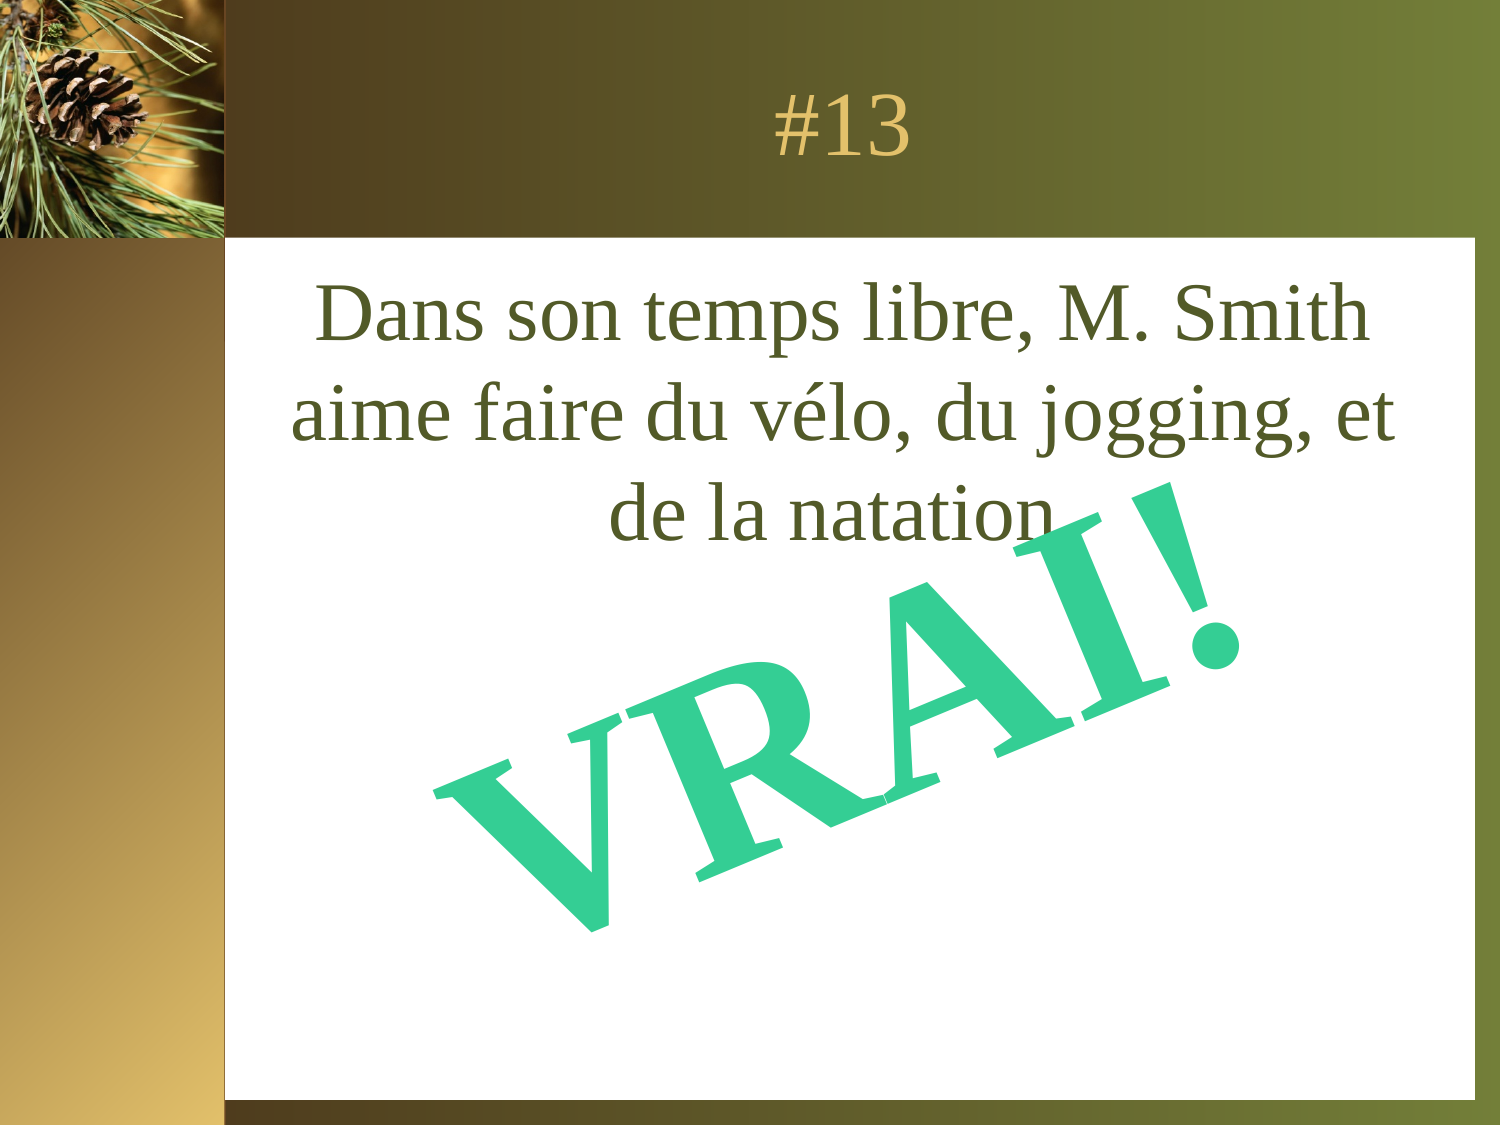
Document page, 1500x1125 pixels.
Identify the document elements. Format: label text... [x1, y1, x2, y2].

title #13 [249, 24, 1438, 213]
picture [0, 0, 224, 238]
list Dans son temps libre, M. Smith aime faire du vélo, du jogging, et de la natation. [249, 249, 1438, 1088]
text_box VRAI! [374, 367, 1308, 1031]
